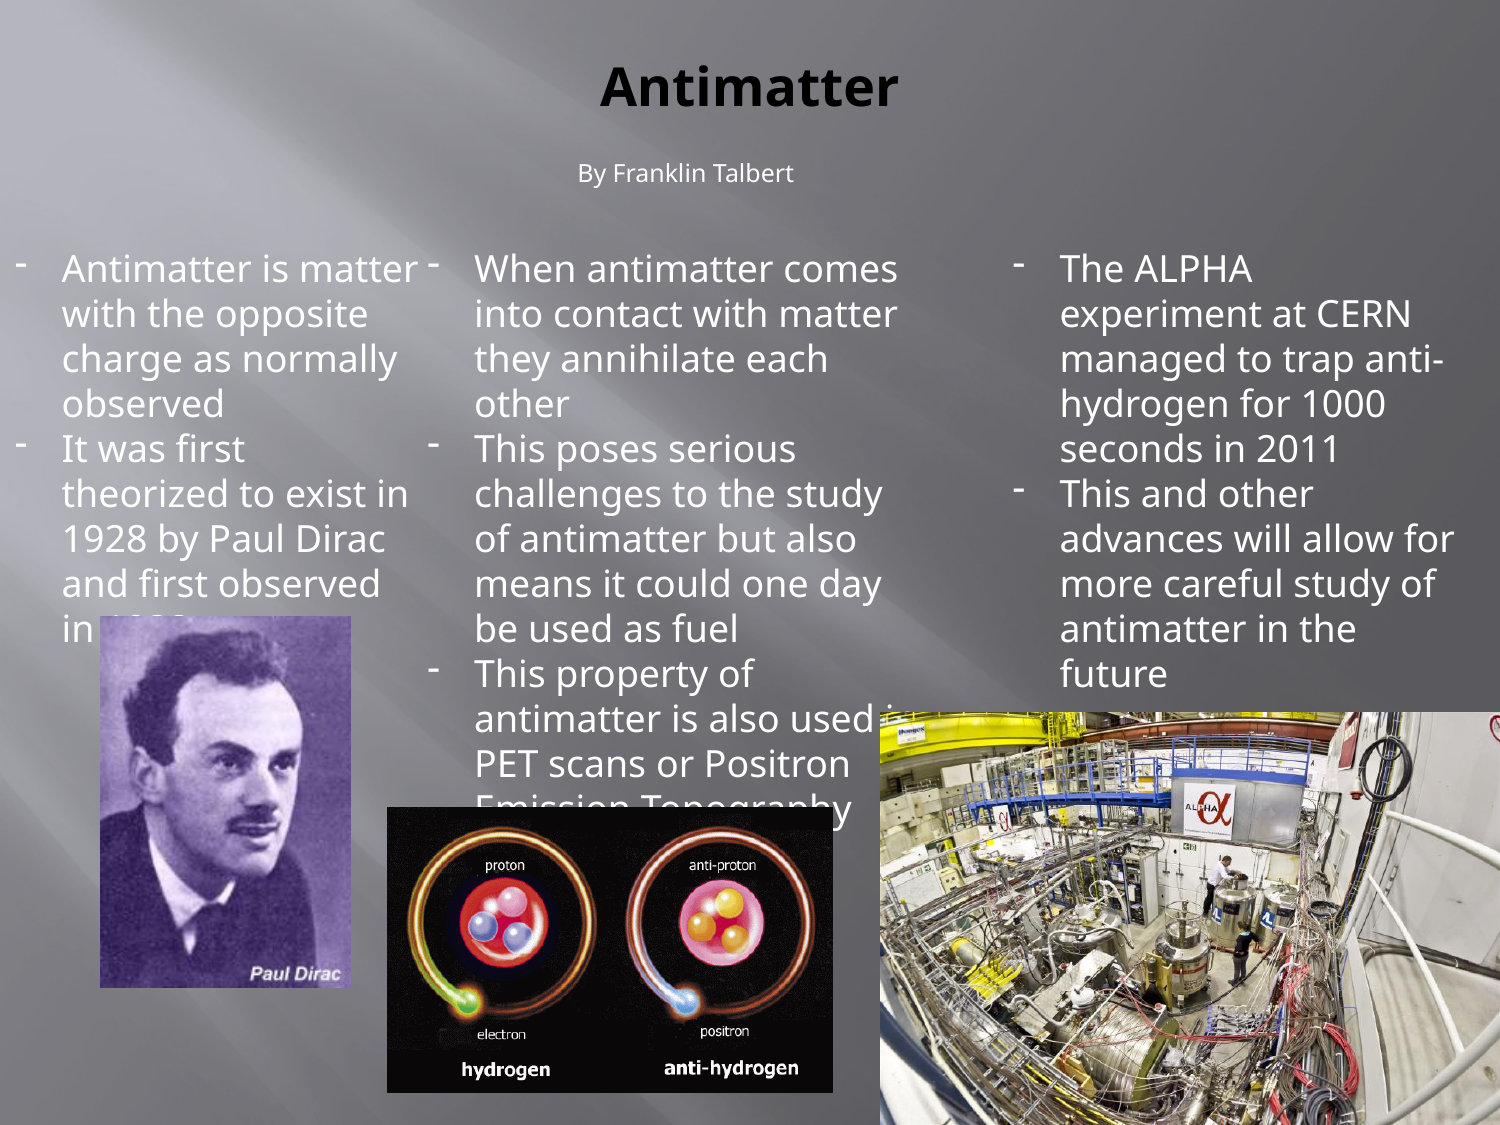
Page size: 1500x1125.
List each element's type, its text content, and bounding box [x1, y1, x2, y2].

picture [100, 615, 352, 988]
text_box Antimatter is matter with the opposite charge as normally observed It was first theorized to exist in 1928 by Paul Dirac and first observed in 1932 [0, 237, 412, 658]
picture [387, 807, 833, 1093]
text_box When antimatter comes into contact with matter they annihilate each other This poses serious challenges to the study of antimatter but also means it could one day be used as fuel This property of antimatter is also used in PET scans or Positron Emission Topography [412, 237, 936, 838]
title Antimatter [75, 45, 1425, 125]
text_box The ALPHA experiment at CERN managed to trap anti-hydrogen for 1000 seconds in 2011 This and other advances will allow for more careful study of antimatter in the future [997, 237, 1475, 712]
text_box By Franklin Talbert [562, 149, 1048, 195]
picture [880, 712, 1500, 1125]
